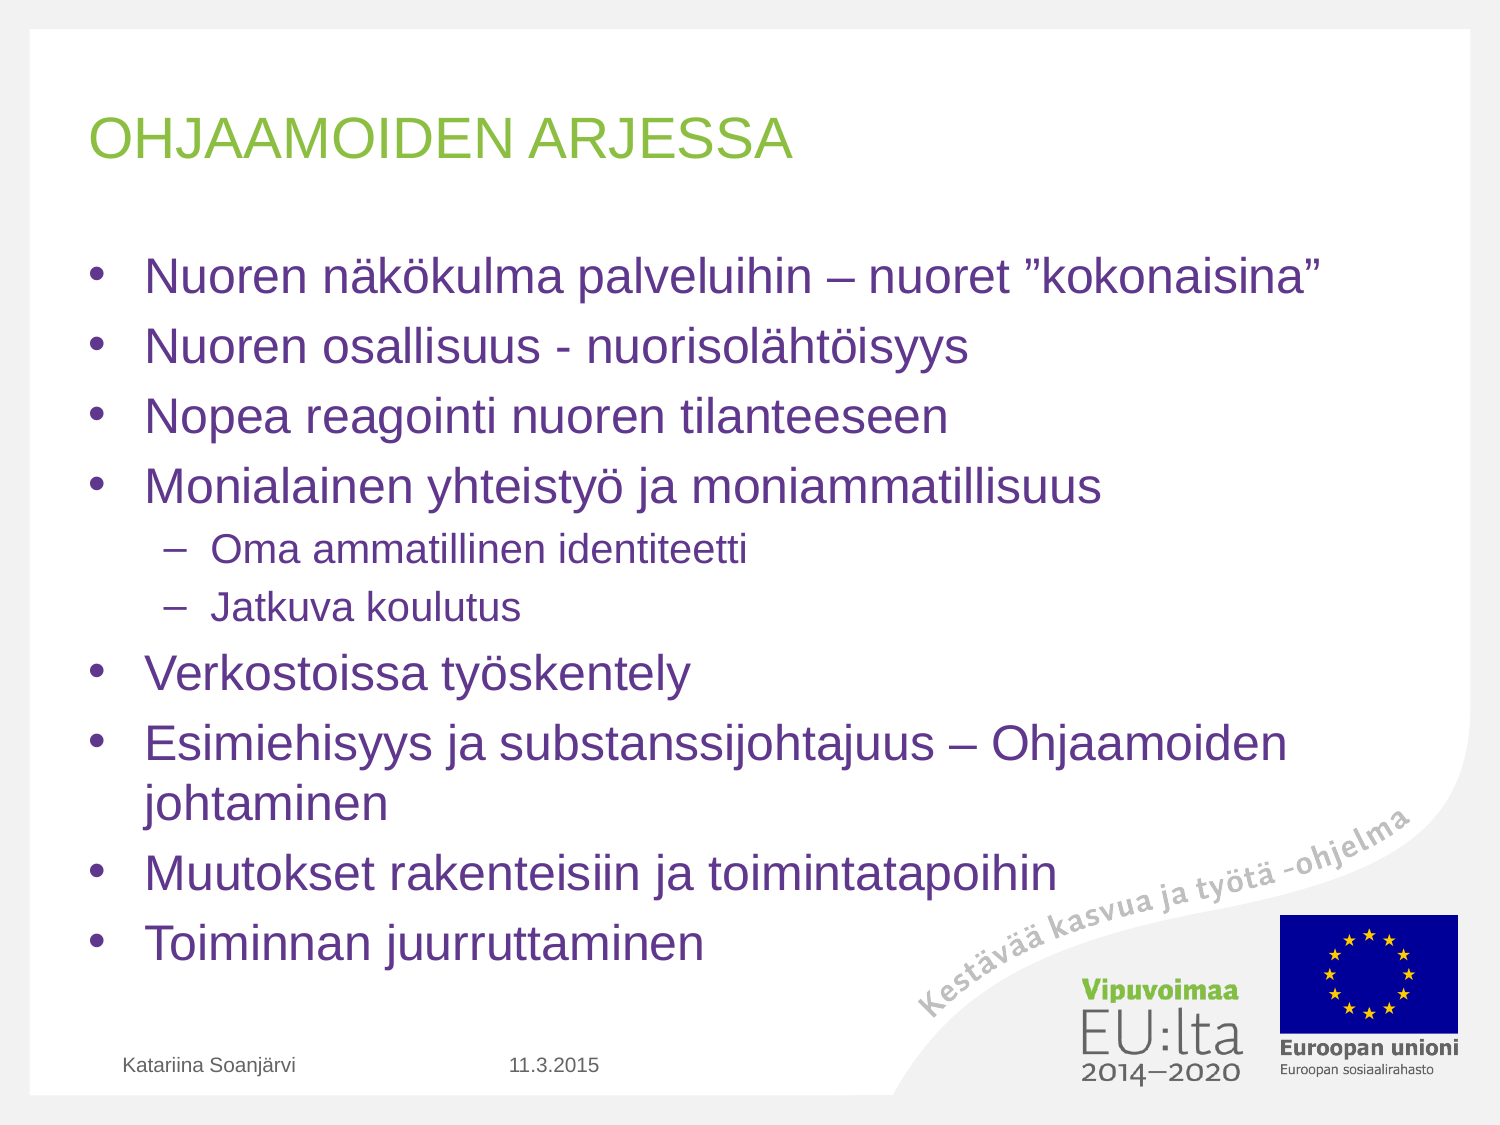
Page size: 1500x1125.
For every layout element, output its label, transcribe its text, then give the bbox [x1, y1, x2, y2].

list Nuoren näkökulma palveluihin – nuoret ”kokonaisina” Nuoren osallisuus - nuorisolähtöisyys Nopea reagointi nuoren tilanteeseen Monialainen yhteistyö ja moniammatillisuus Oma ammatillinen identiteetti Jatkuva koulutus Verkostoissa työskentely Esimiehisyys ja substanssijohtajuus – Ohjaamoiden johtaminen Muutokset rakenteisiin ja toimintatapoihin Toiminnan juurruttaminen [88, 243, 1412, 939]
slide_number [437, 1035, 615, 1094]
picture [0, 0, 1500, 1125]
title OHJAAMOIDEN ARJESSA [88, 100, 1412, 243]
footer Katariina Soanjärvi [107, 1035, 433, 1094]
